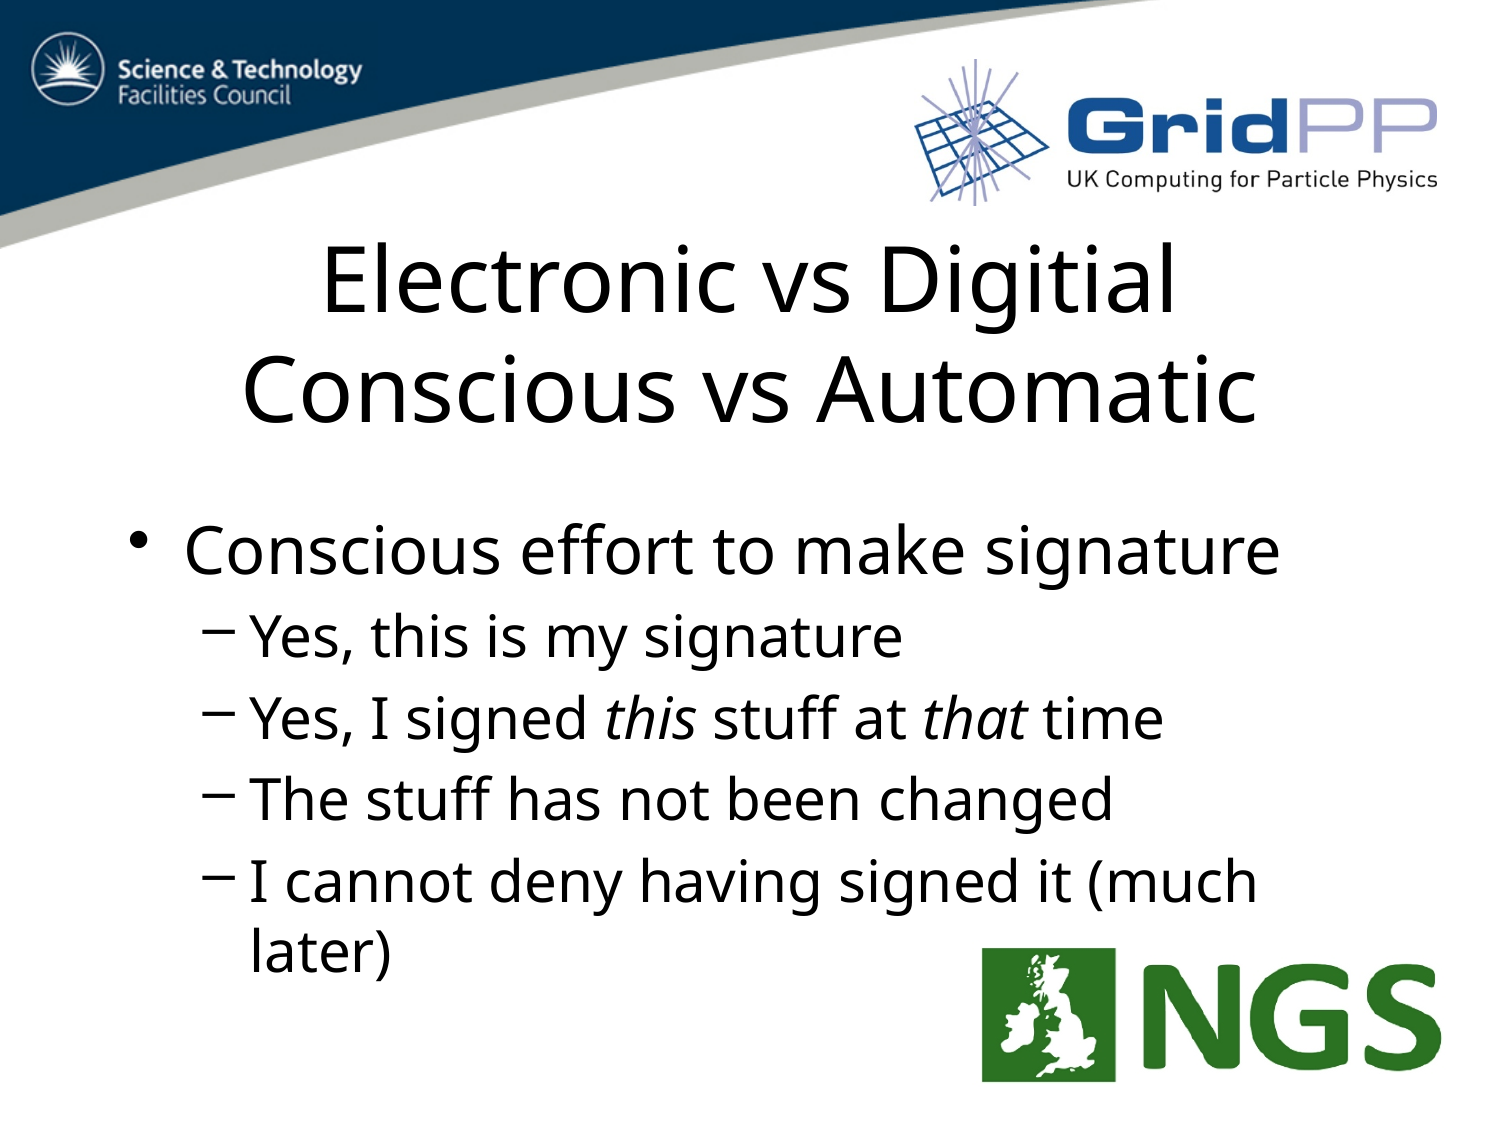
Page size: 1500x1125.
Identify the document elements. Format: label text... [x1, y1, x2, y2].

title Electronic vs Digitial Conscious vs Automatic [112, 237, 1388, 426]
picture [972, 940, 1448, 1090]
list Conscious effort to make signature Yes, this is my signature Yes, I signed this stuff at that time The stuff has not been changed I cannot deny having signed it (much later) [112, 499, 1388, 1001]
picture [0, 0, 1437, 249]
